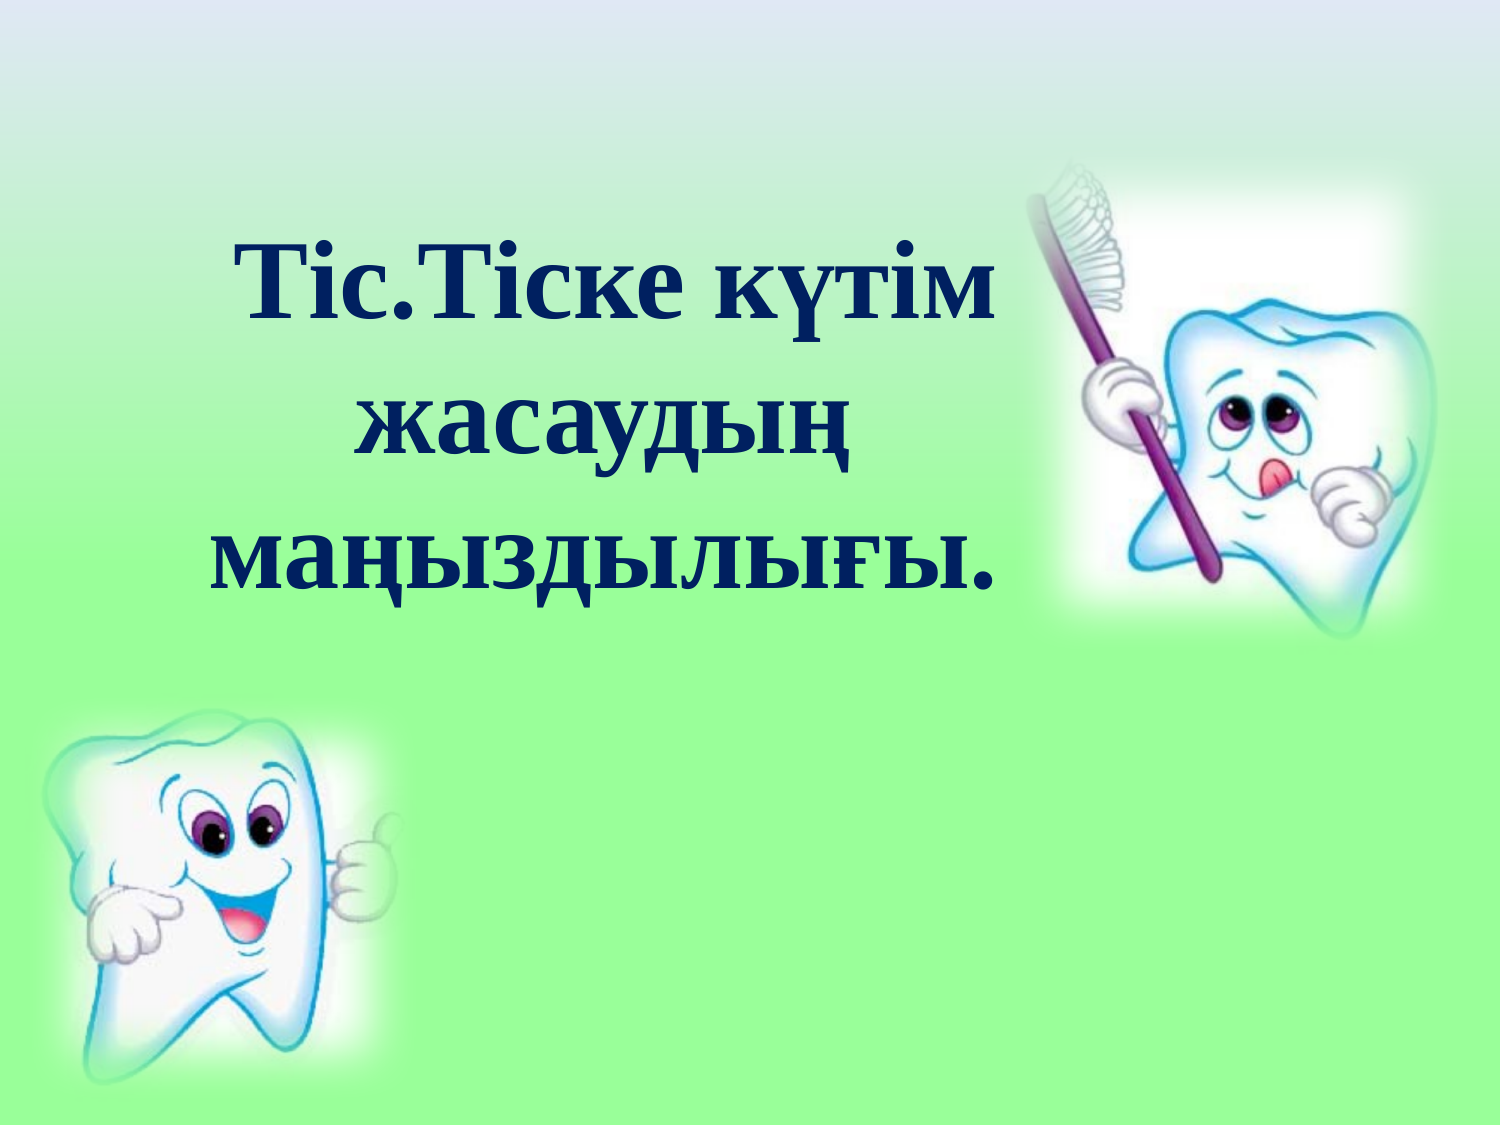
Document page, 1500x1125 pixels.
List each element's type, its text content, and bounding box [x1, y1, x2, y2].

title Тіс.Тіске күтім жасаудың маңыздылығы. [187, 90, 1020, 727]
picture [1009, 139, 1459, 656]
picture [23, 691, 423, 1104]
